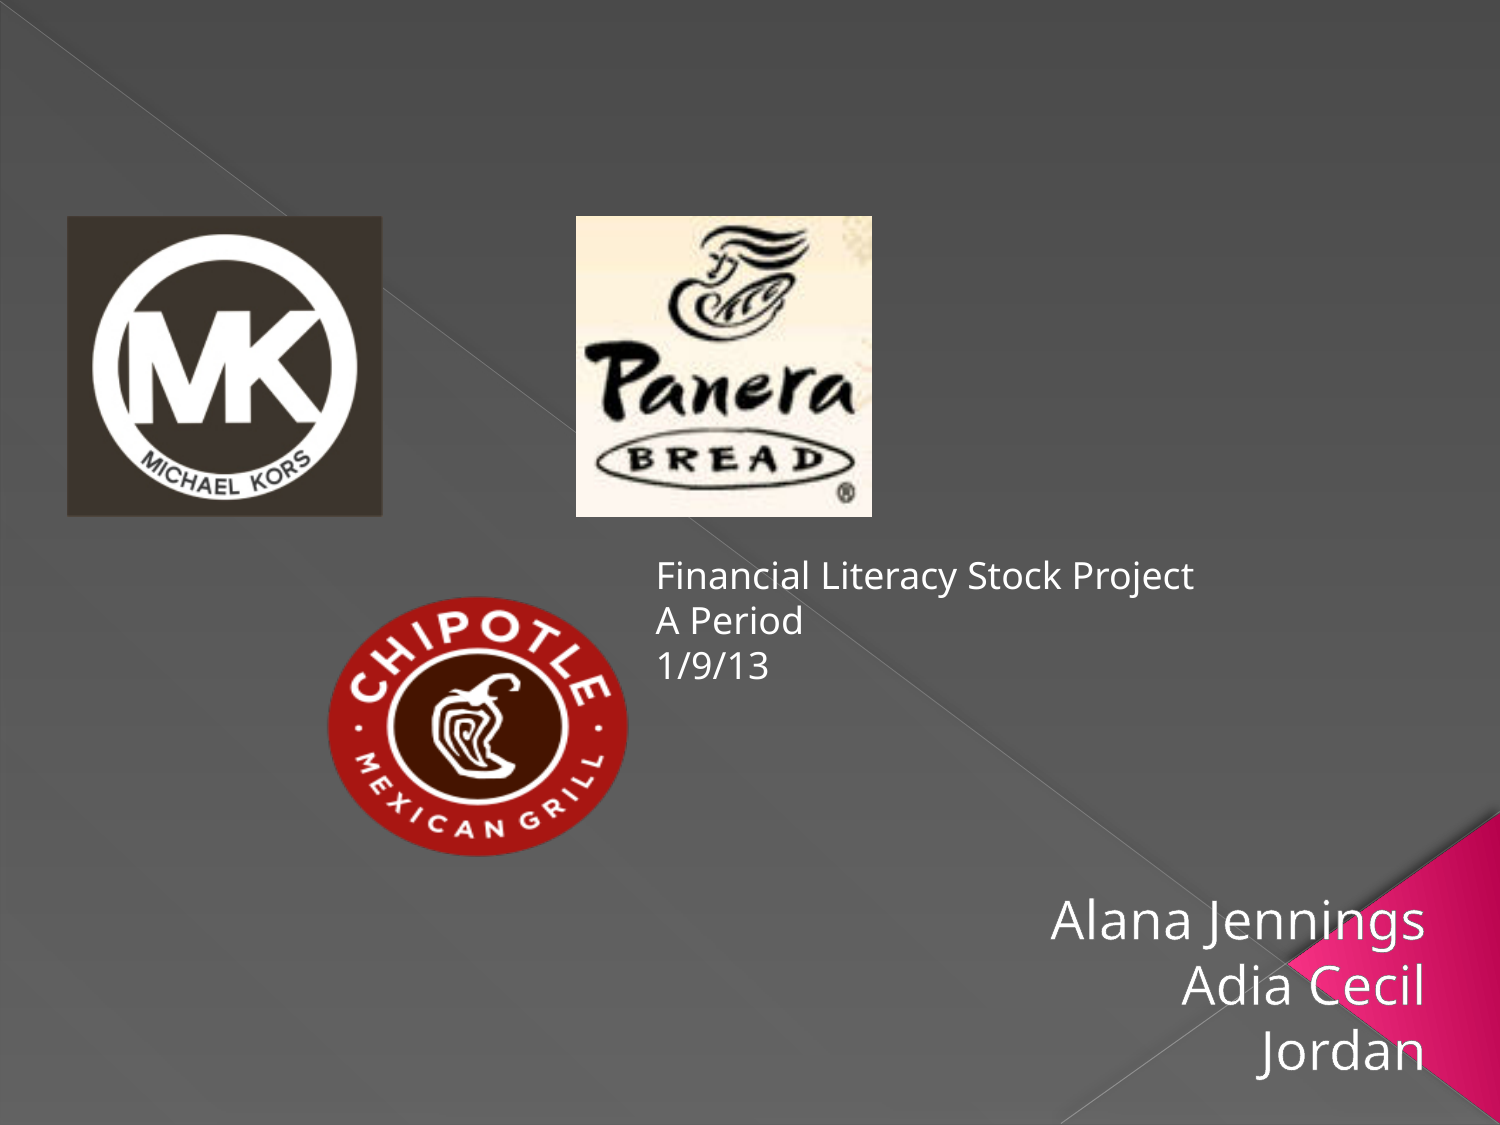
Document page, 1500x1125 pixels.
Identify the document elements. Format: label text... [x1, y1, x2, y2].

picture [66, 216, 384, 517]
subtitle Alana Jennings Adia Cecil Jordan [88, 877, 1447, 1089]
picture [304, 577, 653, 879]
picture [575, 216, 872, 517]
text_box Financial Literacy Stock Project A Period 1/9/13 [640, 544, 1500, 695]
